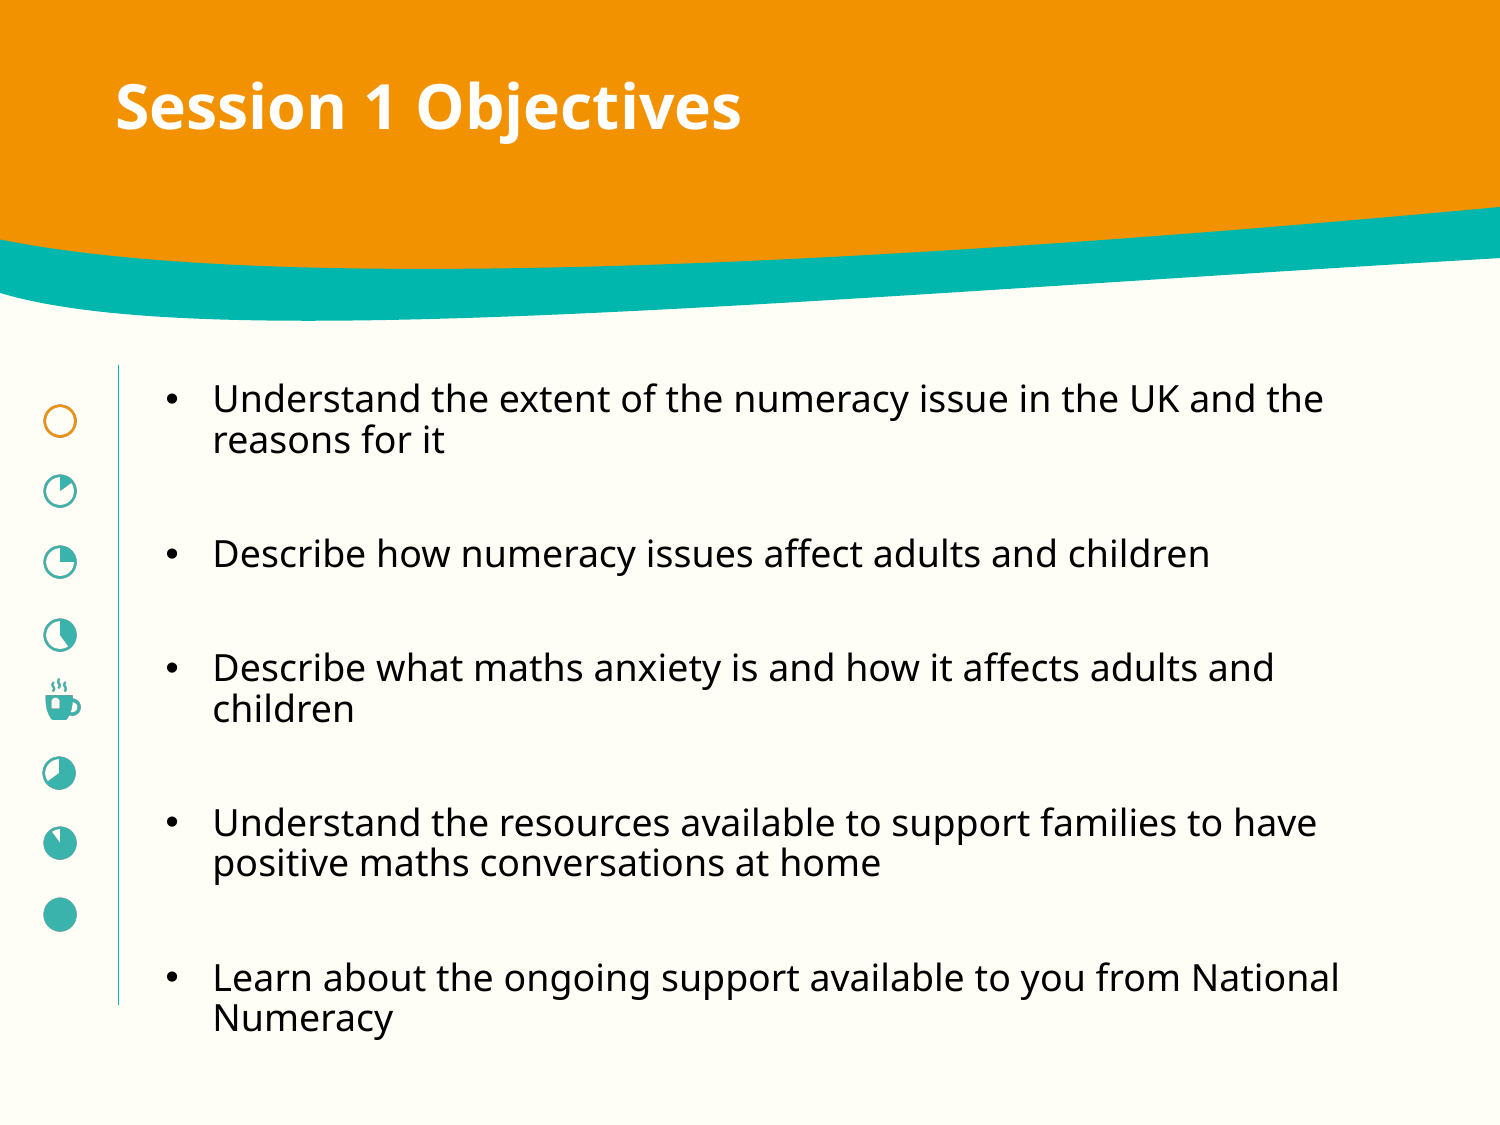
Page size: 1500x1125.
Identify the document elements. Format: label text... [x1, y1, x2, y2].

picture [39, 614, 81, 656]
picture [39, 822, 81, 864]
picture [39, 470, 81, 512]
list Session 1 Objectives [100, 67, 1411, 258]
picture [38, 752, 80, 794]
picture [36, 672, 90, 726]
picture [39, 893, 81, 936]
picture [39, 541, 81, 583]
picture [39, 400, 81, 442]
list Understand the extent of the numeracy issue in the UK and the reasons for it Describe how numeracy issues affect adults and children Describe what maths anxiety is and how it affects adults and children Understand the resources available to support families to have positive maths conversations at home Learn about the ongoing support available to you from National Numeracy [150, 373, 1461, 1058]
